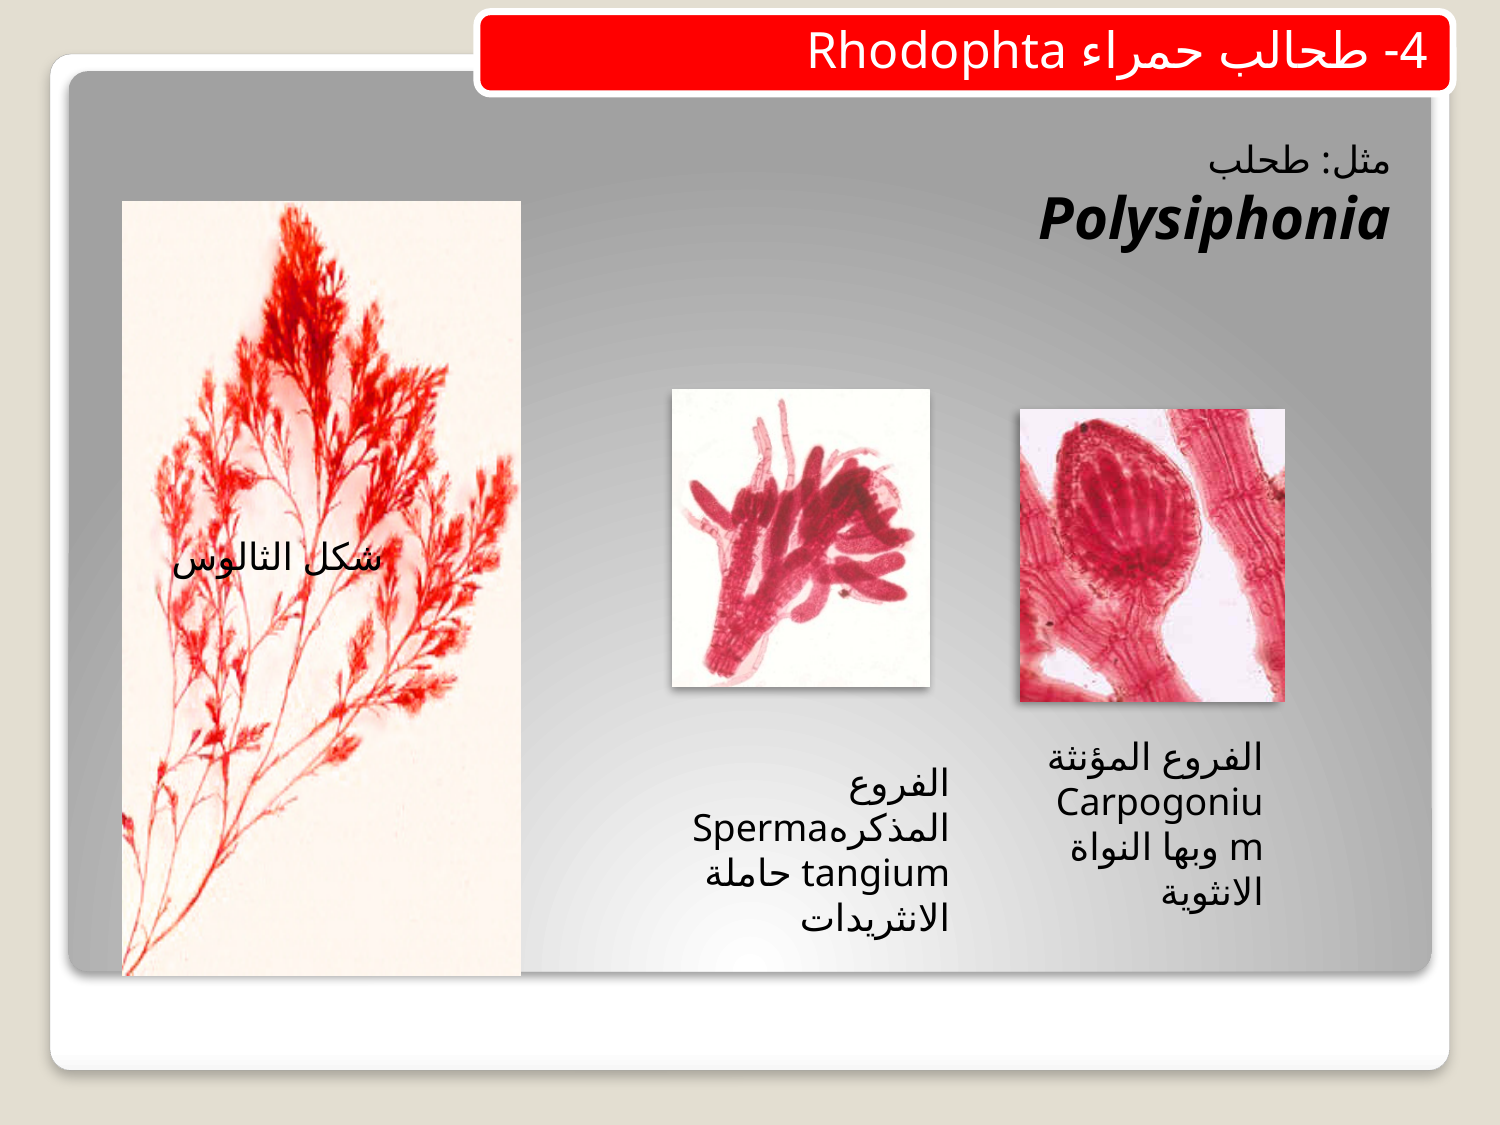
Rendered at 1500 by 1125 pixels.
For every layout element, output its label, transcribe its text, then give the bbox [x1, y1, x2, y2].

text_box الفروع المذكرهSpermatangium حاملة الانثريدات [672, 751, 965, 947]
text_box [476, 11, 1465, 95]
picture [671, 389, 930, 687]
picture [1020, 408, 1285, 703]
text_box الفروع المؤنثة Carpogonium وبها النواة الانثوية [1020, 725, 1279, 920]
picture [121, 201, 521, 977]
text_box مثل: طحلب Polysiphonia [878, 128, 1407, 259]
